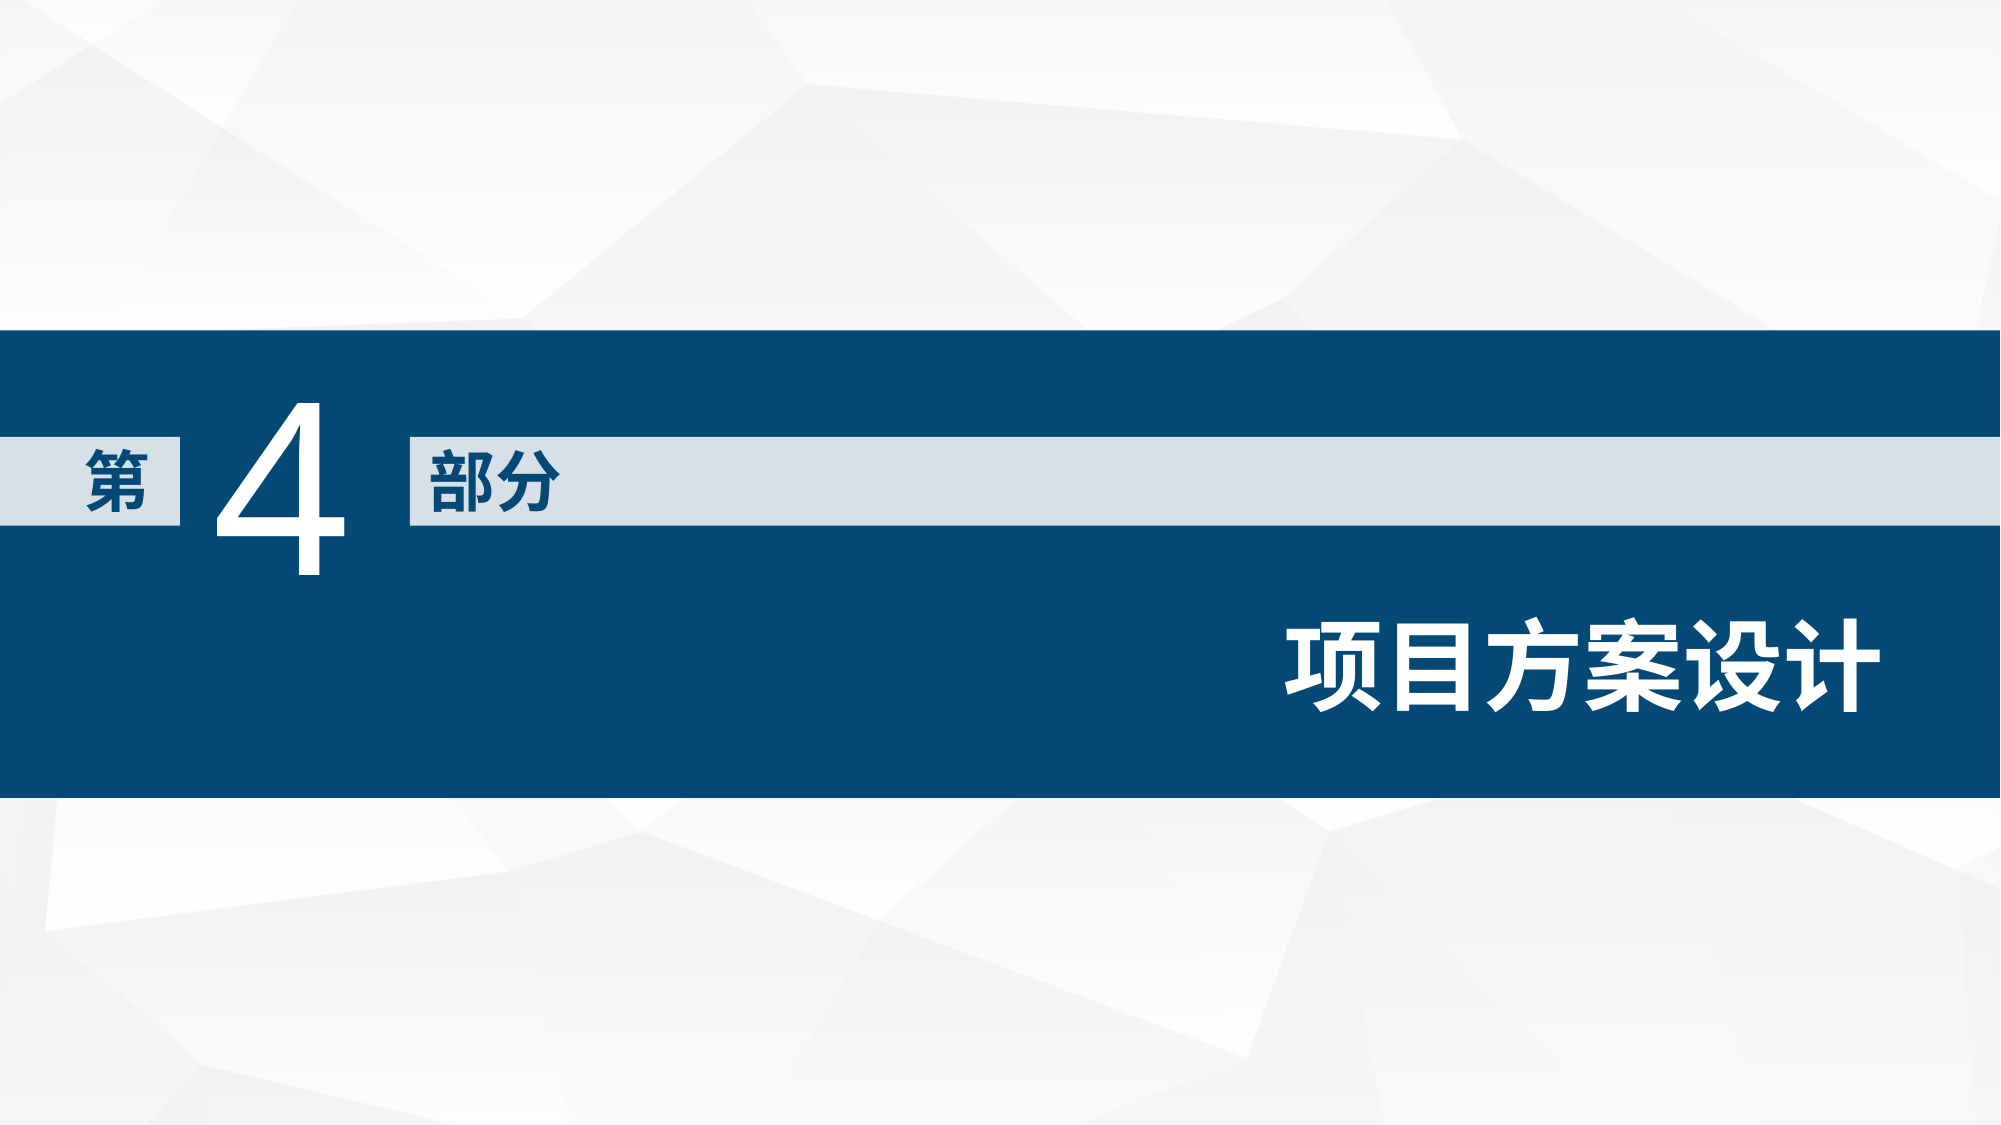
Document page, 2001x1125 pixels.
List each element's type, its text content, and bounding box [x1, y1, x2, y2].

text_box 项目方案设计 [1114, 595, 2000, 731]
text_box [0, 436, 68, 527]
text_box 4 [155, 328, 408, 631]
picture [0, 0, 2001, 1125]
text_box [409, 436, 414, 527]
text_box 部分 [414, 432, 705, 528]
text_box [705, 436, 2000, 527]
text_box [0, 329, 2000, 799]
text_box 第 [68, 432, 163, 528]
